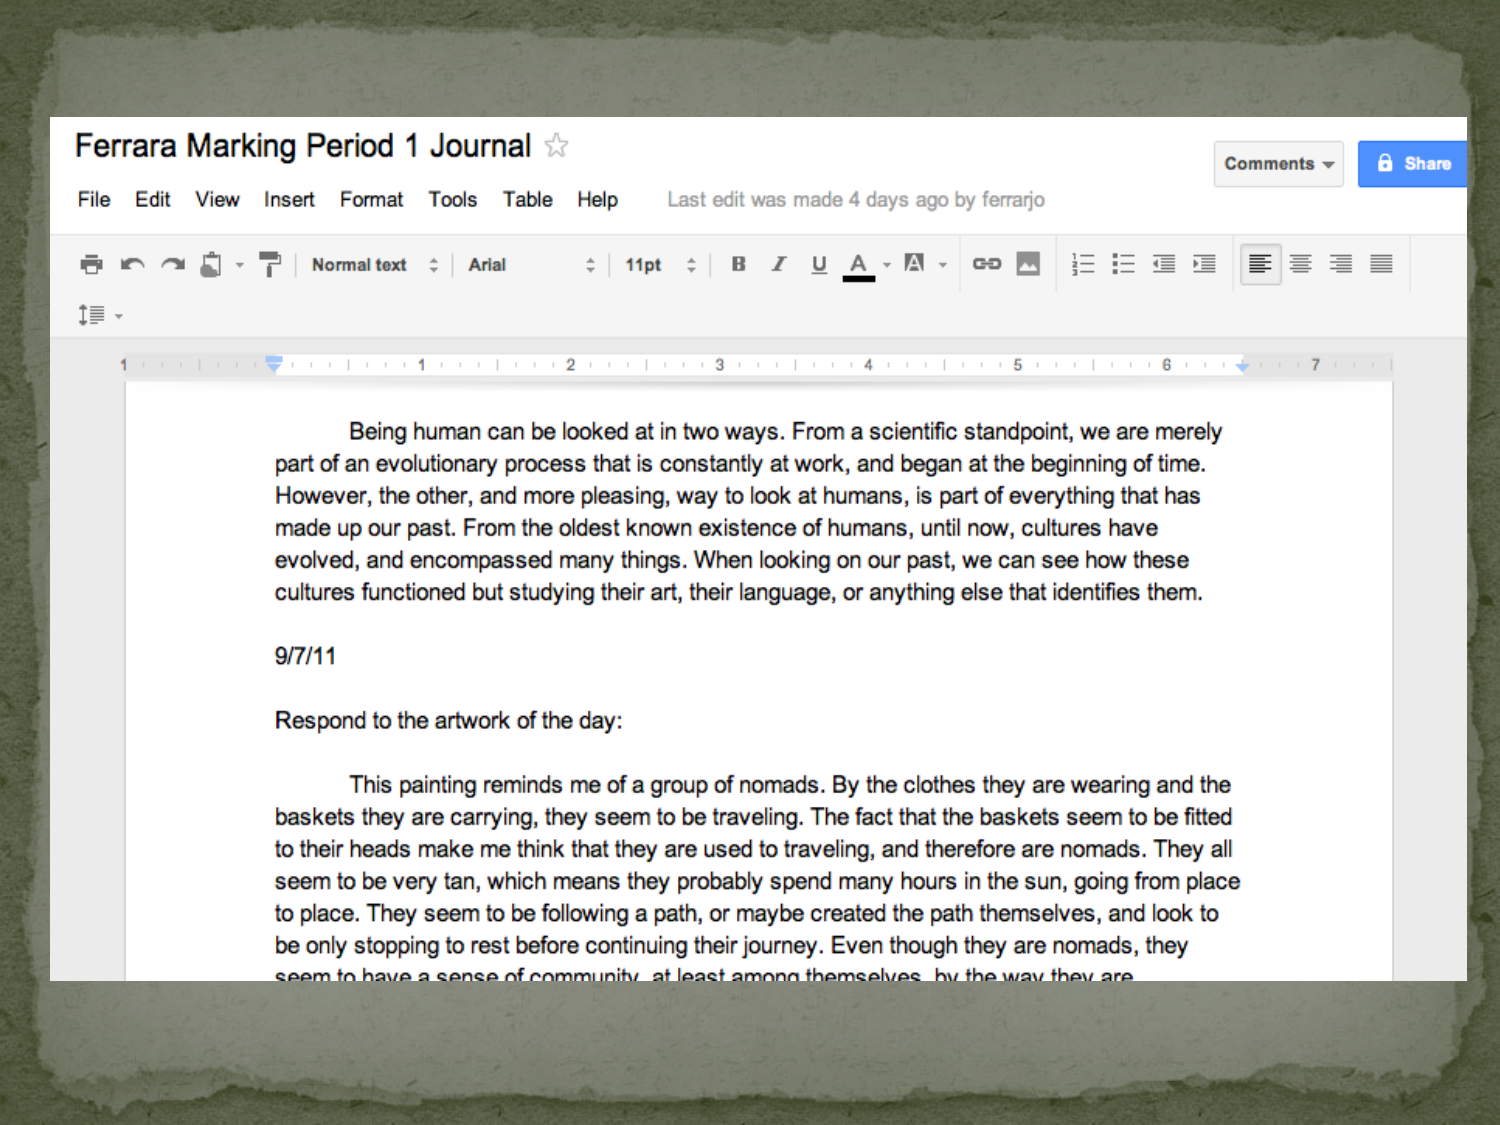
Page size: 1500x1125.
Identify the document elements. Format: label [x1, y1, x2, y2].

picture [50, 117, 1467, 981]
